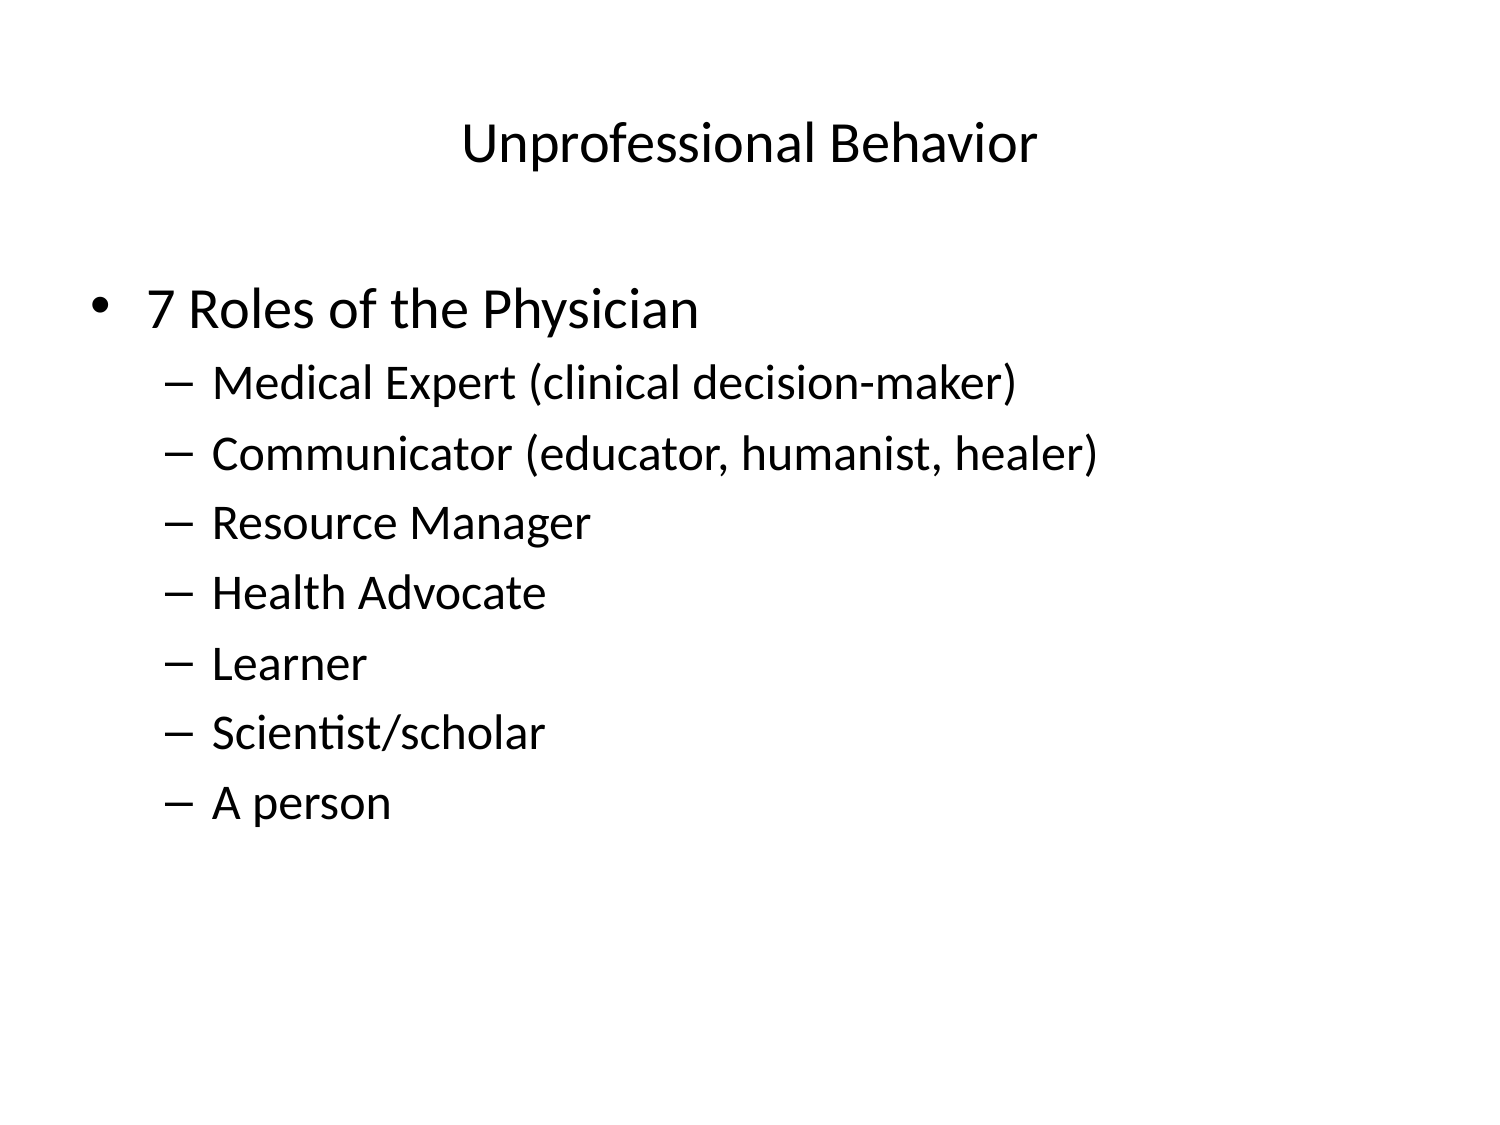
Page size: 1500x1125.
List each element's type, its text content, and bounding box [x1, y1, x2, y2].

title Unprofessional Behavior [75, 45, 1425, 233]
list 7 Roles of the Physician Medical Expert (clinical decision-maker) Communicator (educator, humanist, healer) Resource Manager Health Advocate Learner Scientist/scholar A person [75, 262, 1425, 1005]
